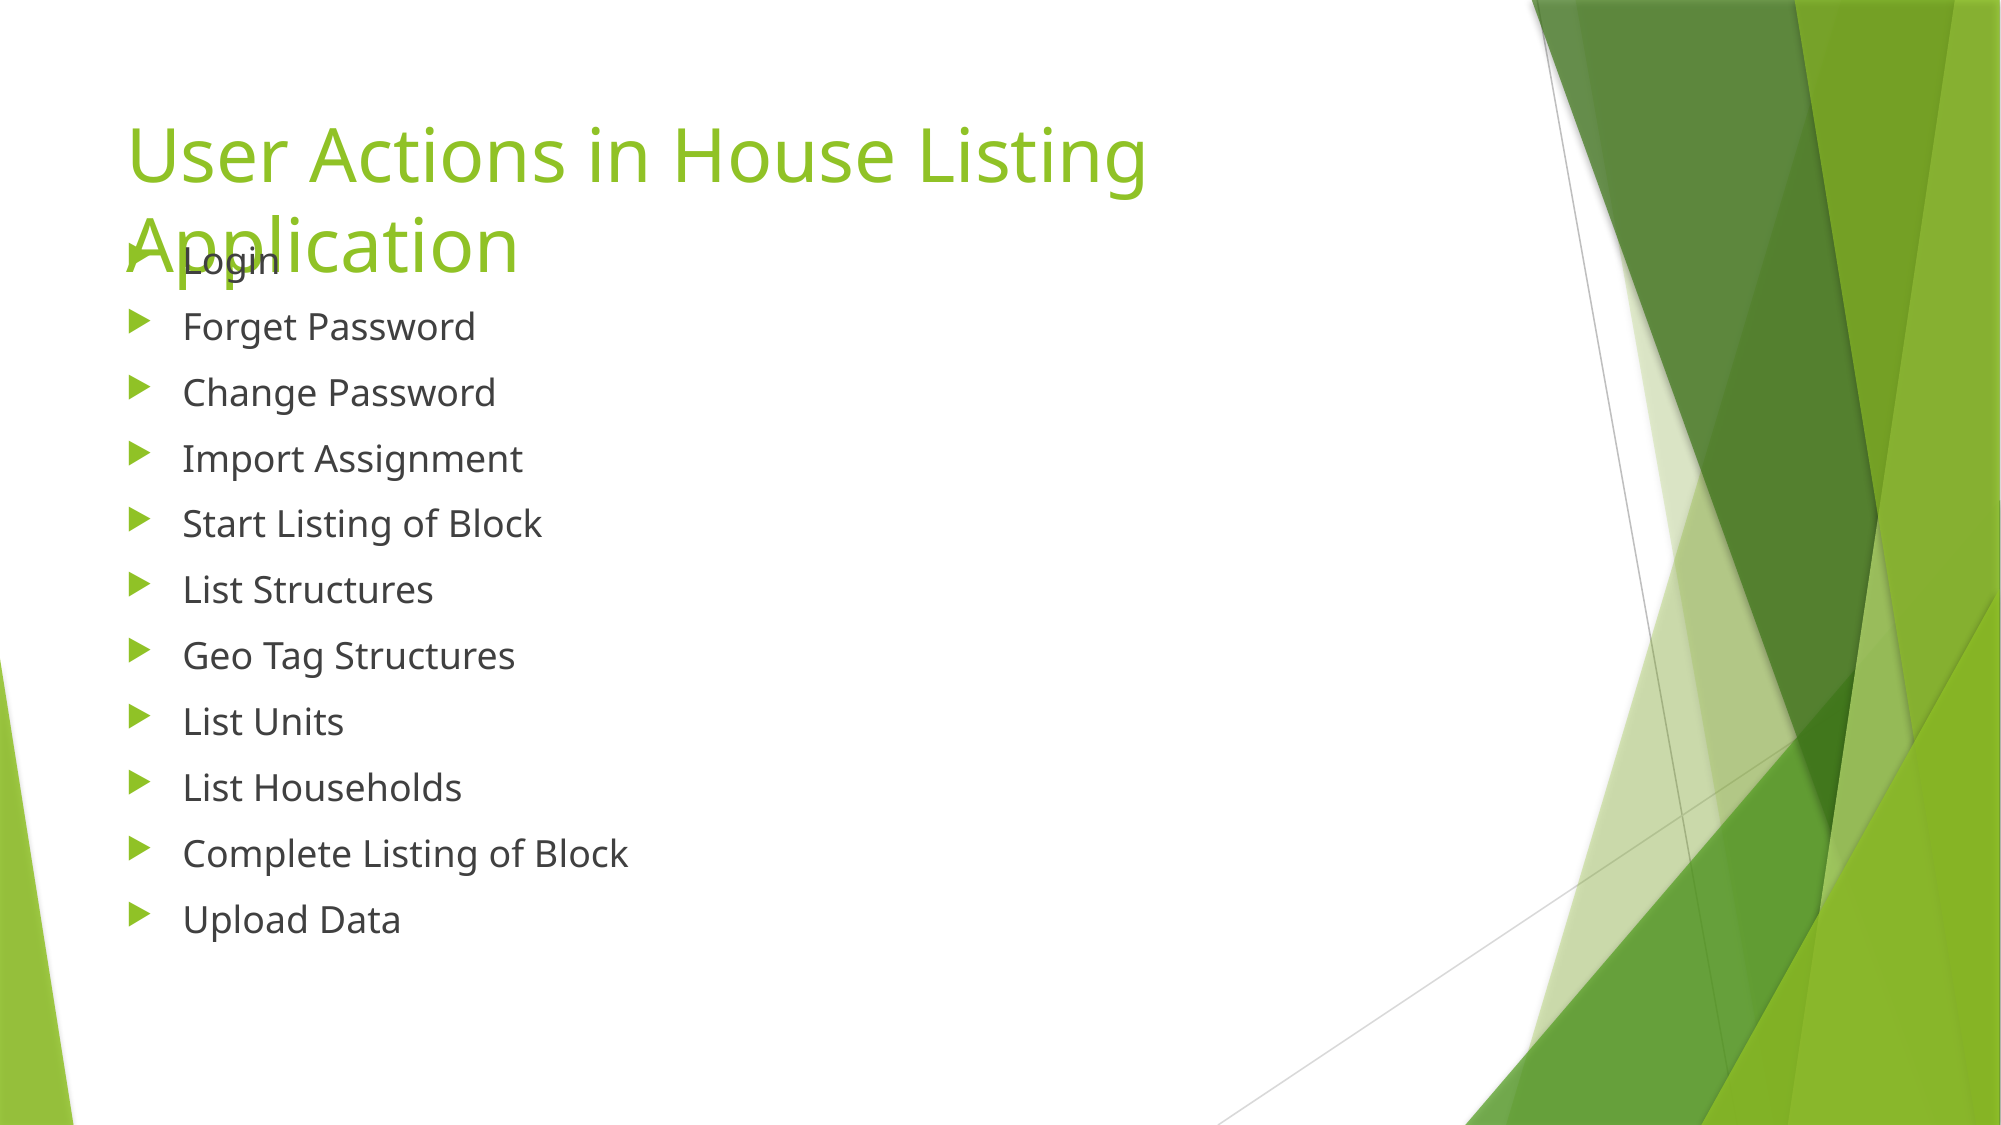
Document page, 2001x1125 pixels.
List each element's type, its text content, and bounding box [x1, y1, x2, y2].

title User Actions in House Listing Application [111, 99, 1522, 317]
list Login Forget Password Change Password Import Assignment Start Listing of Block List Structures Geo Tag Structures List Units List Households Complete Listing of Block Upload Data [111, 229, 910, 992]
